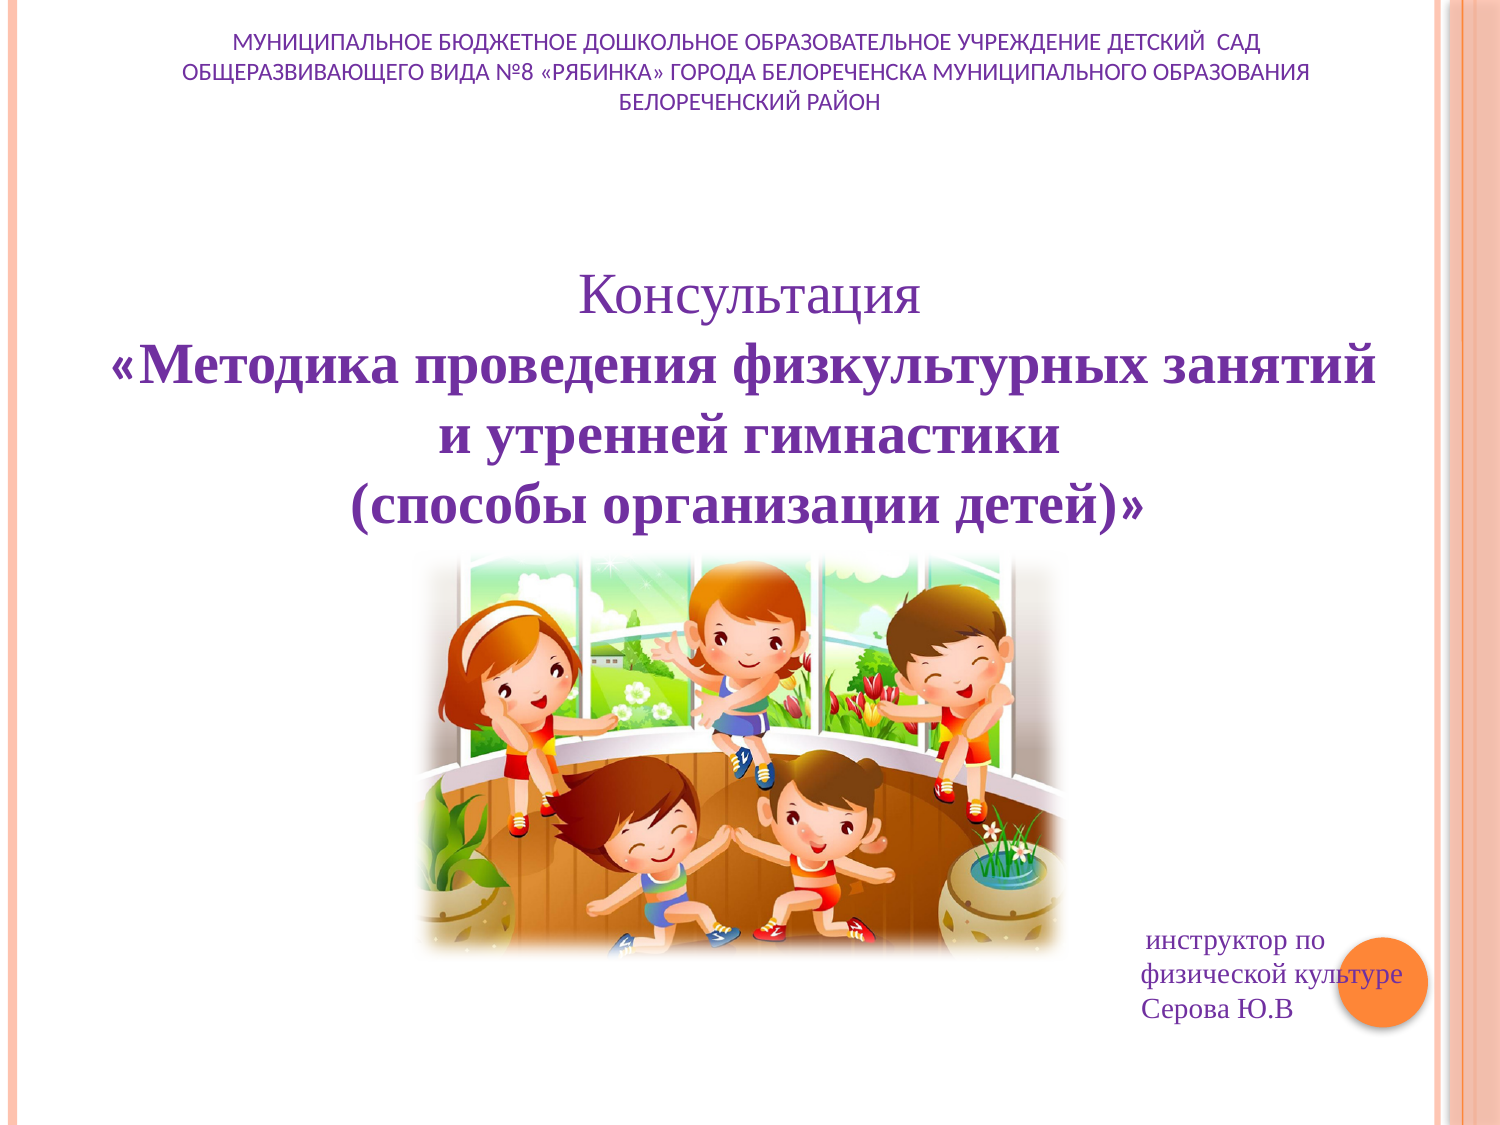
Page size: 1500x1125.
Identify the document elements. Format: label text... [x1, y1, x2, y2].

text_box МУНИЦИПАЛЬНОЕ БЮДЖЕТНОЕ ДОШКОЛЬНОЕ ОБРАЗОВАТЕЛЬНОЕ УЧРЕЖДЕНИЕ ДЕТСКИЙ САД ОБЩЕРАЗВИВАЮЩЕГО ВИДА №8 «РЯБИНКА» ГОРОДА БЕЛОРЕЧЕНСКА МУНИЦИПАЛЬНОГО ОБРАЗОВАНИЯ БЕЛОРЕЧЕНСКИЙ РАЙОН Консультация «Методика проведения физкультурных занятий и утренней гимнастики (способы организации детей)» инструктор по физической культуре Серова Ю.В [0, 0, 1500, 1123]
picture [412, 550, 1070, 962]
